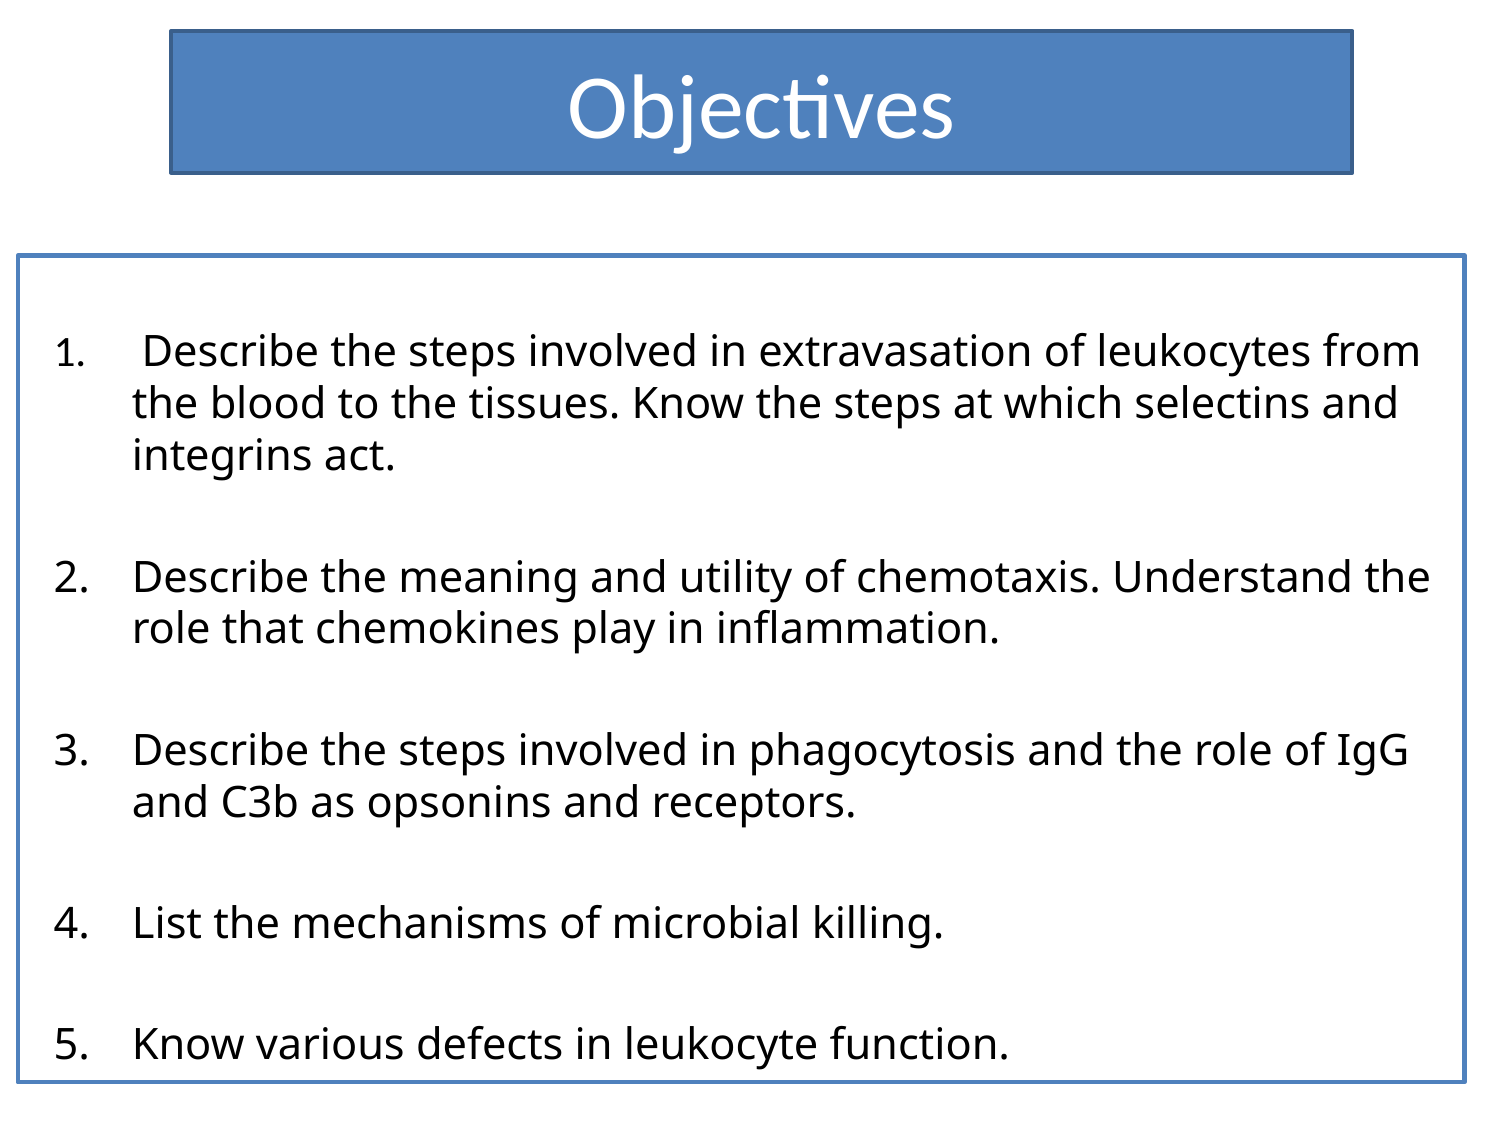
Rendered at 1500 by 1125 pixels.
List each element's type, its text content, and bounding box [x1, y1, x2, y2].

title Objectives [169, 29, 1354, 175]
list Describe the steps involved in extravasation of leukocytes from the blood to the tissues. Know the steps at which selectins and integrins act. Describe the meaning and utility of chemotaxis. Understand the role that chemokines play in inflammation. Describe the steps involved in phagocytosis and the role of IgG and C3b as opsonins and receptors. List the mechanisms of microbial killing. Know various defects in leukocyte function. [16, 253, 1467, 1084]
